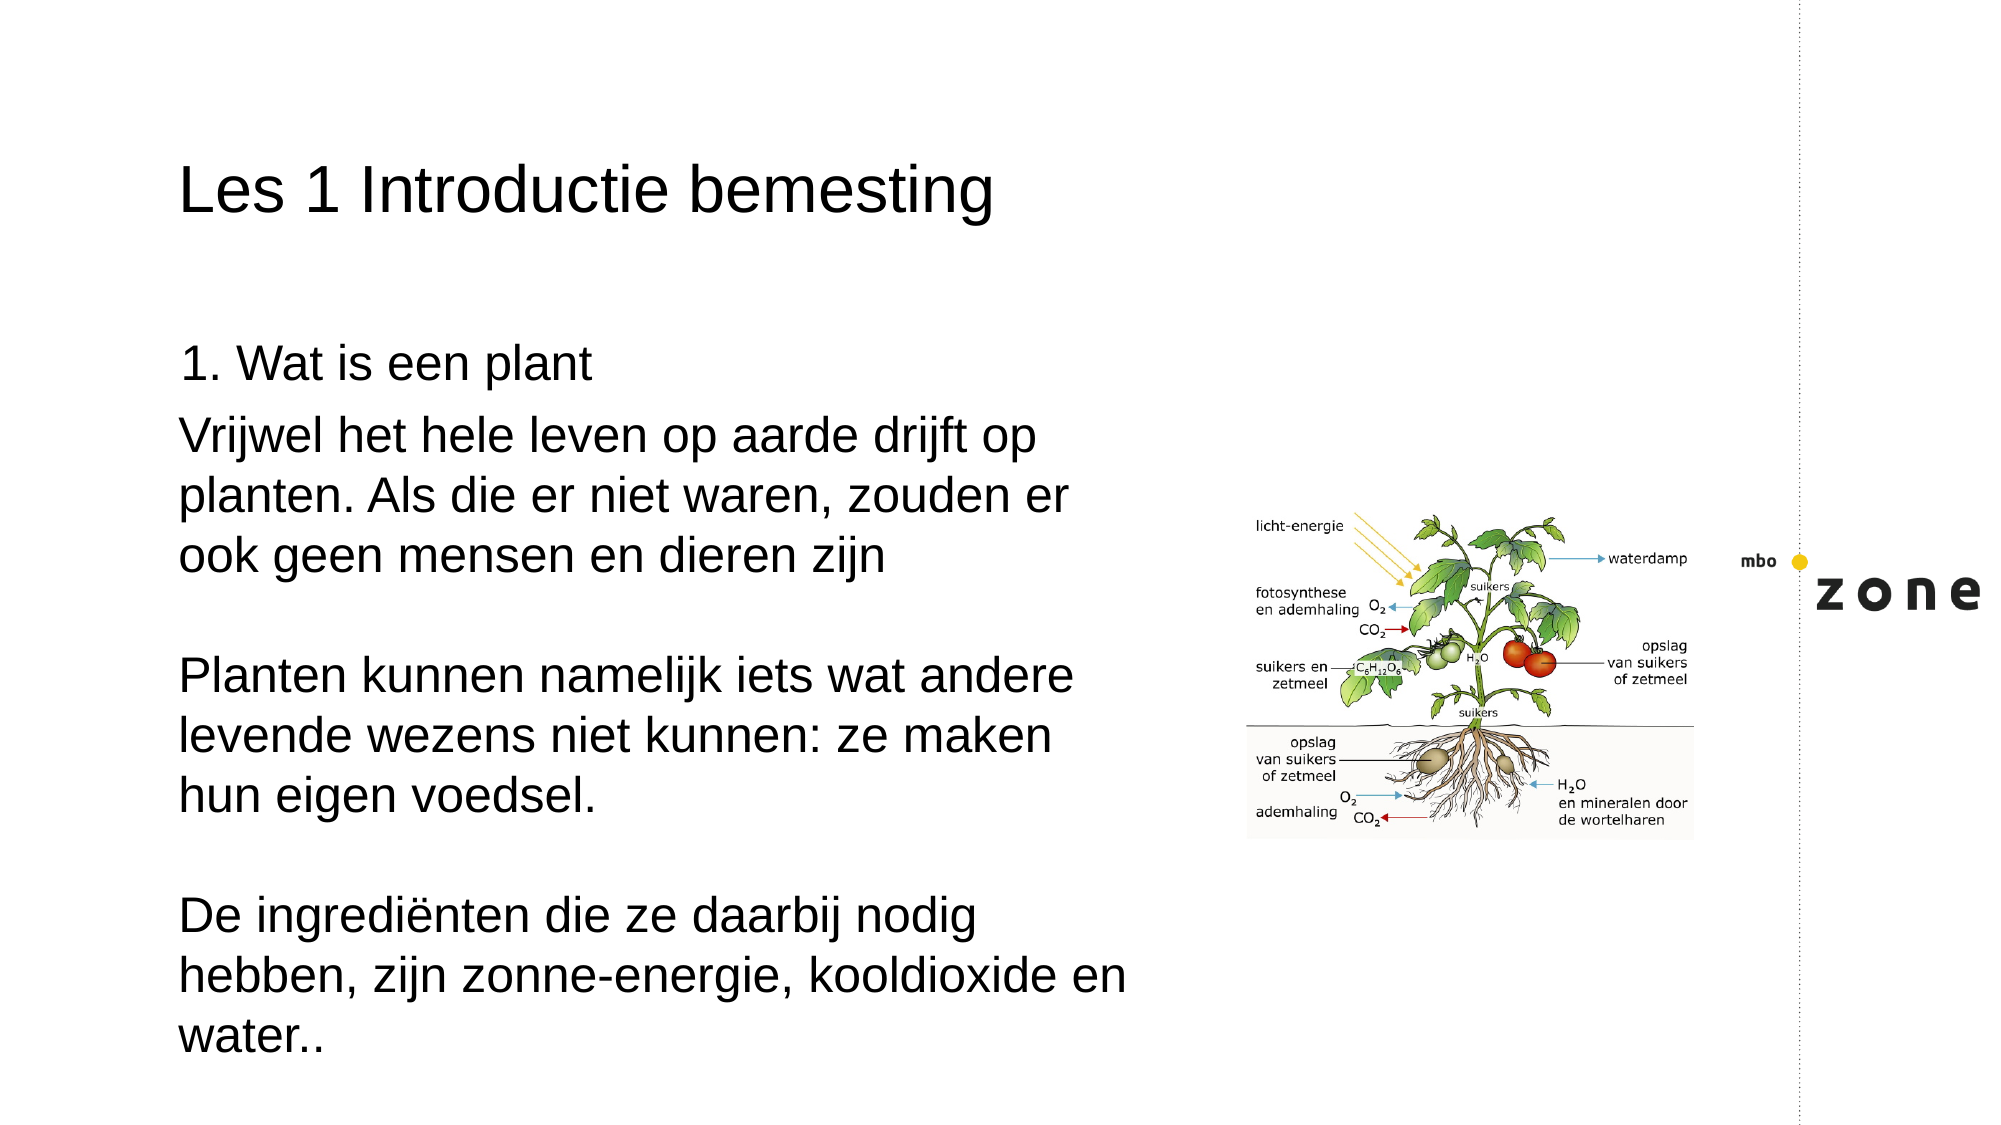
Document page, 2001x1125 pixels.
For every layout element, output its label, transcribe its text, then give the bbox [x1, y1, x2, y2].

text_box Vrijwel het hele leven op aarde drijft op planten. Als die er niet waren, zouden er ook geen mensen en dieren zijn Planten kunnen namelijk iets wat andere levende wezens niet kunnen: ze maken hun eigen voedsel. De ingrediënten die ze daarbij nodig hebben, zijn zonne-energie, kooldioxide en water.. [163, 395, 1164, 1071]
picture [1246, 0, 2001, 1125]
text_box 1. Wat is een plant [165, 322, 608, 395]
text_box Les 1 Introductie bemesting [163, 138, 1666, 234]
